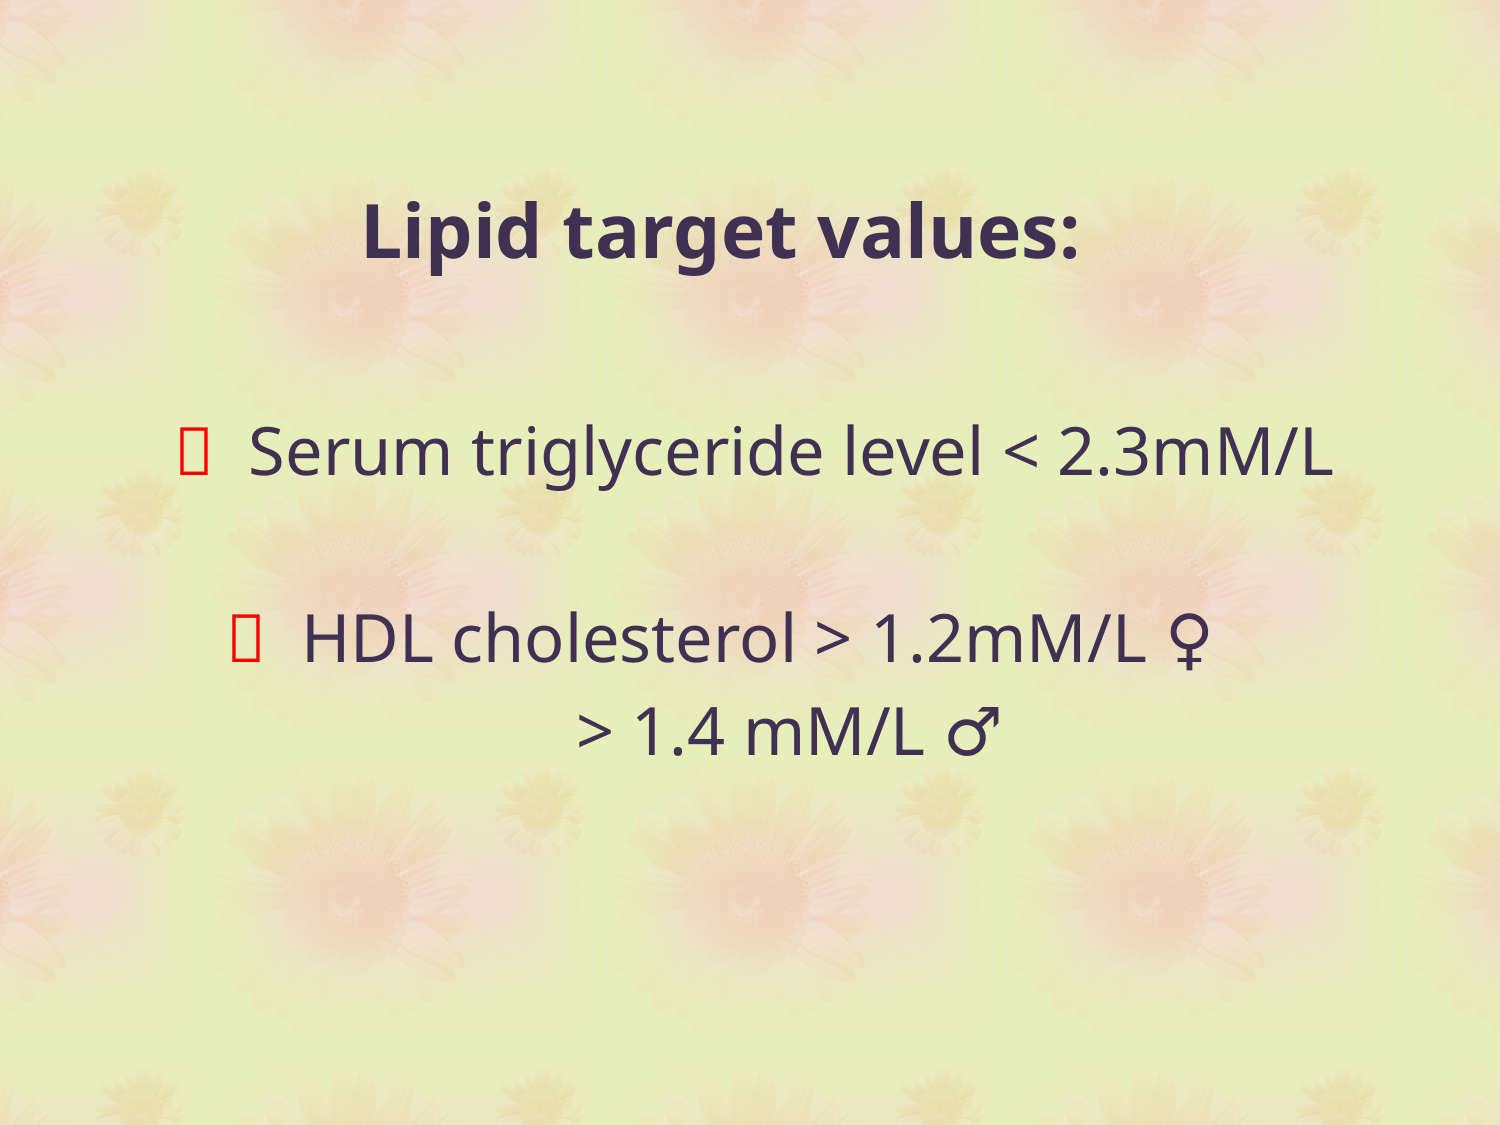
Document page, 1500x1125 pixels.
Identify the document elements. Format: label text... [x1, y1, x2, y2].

picture [0, 0, 1500, 1125]
subtitle Lipid target values:  Serum triglyceride level < 2.3mM/L  HDL cholesterol > 1.2mM/L ♀ > 1.4 mM/L ♂ [0, 175, 1442, 464]
